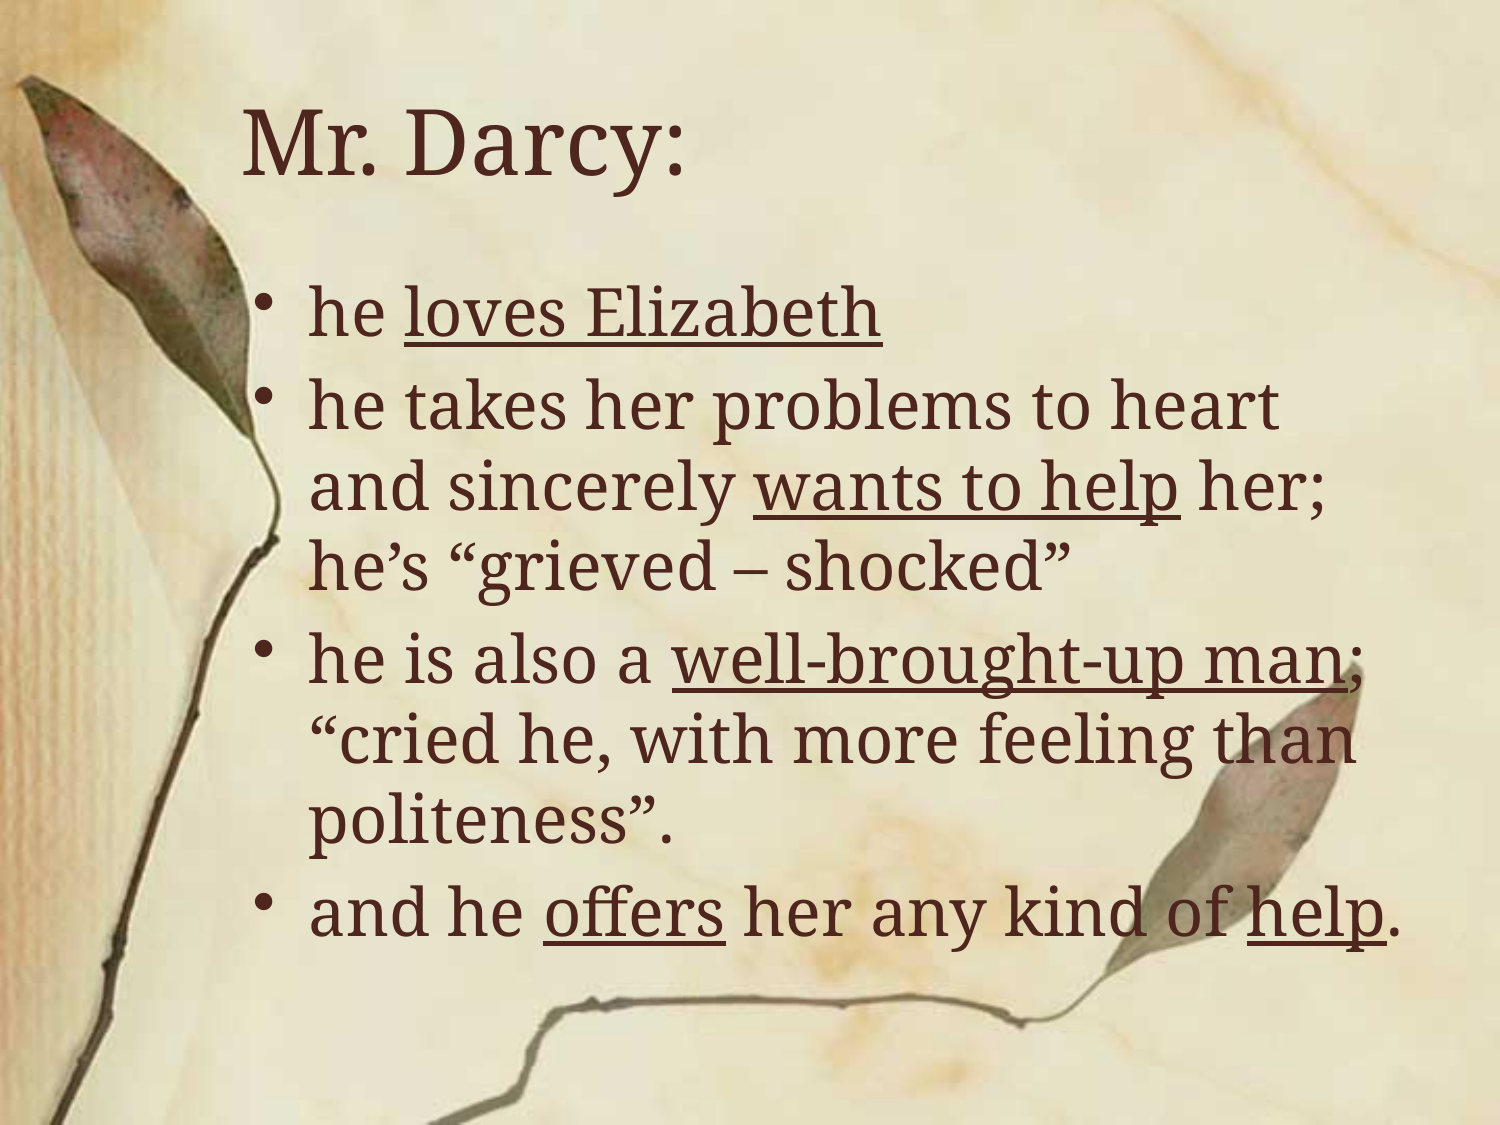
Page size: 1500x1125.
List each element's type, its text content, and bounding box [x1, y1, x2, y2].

title Mr. Darcy: [224, 44, 1426, 233]
picture [0, 0, 1500, 1125]
list he loves Elizabeth he takes her problems to heart and sincerely wants to help her; he’s “grieved – shocked” he is also a well-brought-up man; “cried he, with more feeling than politeness”. and he offers her any kind of help. [237, 262, 1426, 1006]
